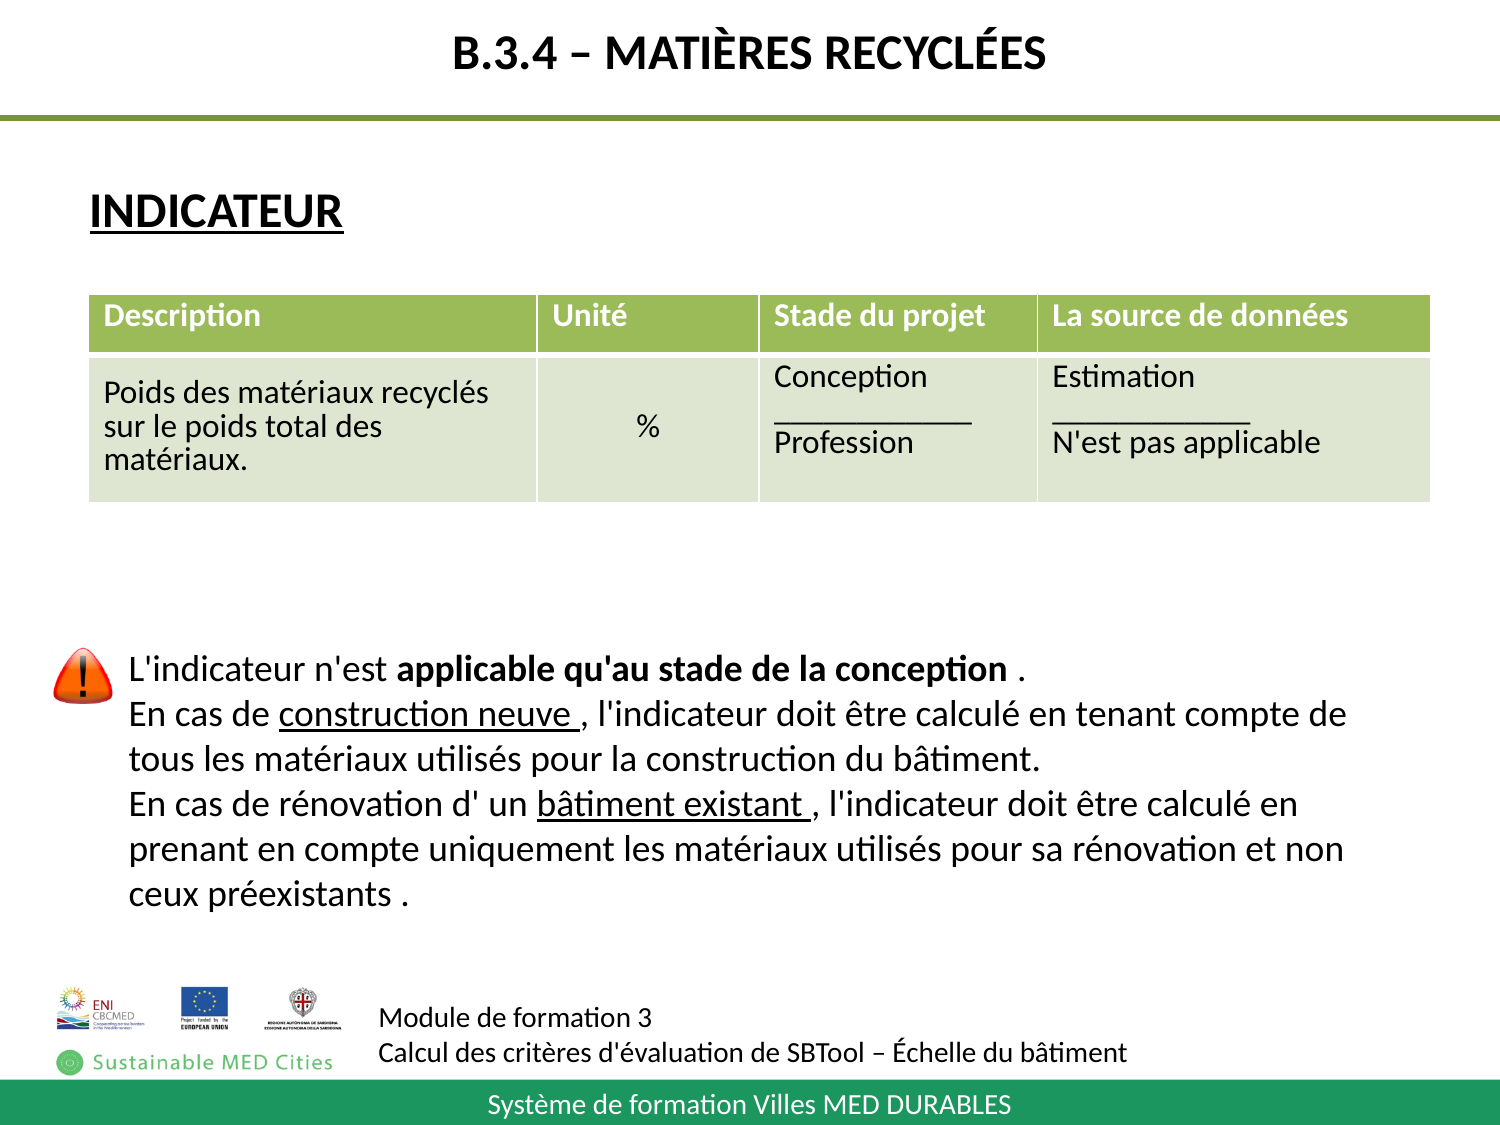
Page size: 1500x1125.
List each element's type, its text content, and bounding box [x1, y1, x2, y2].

table_header Description [89, 295, 536, 352]
picture [51, 644, 115, 706]
table_cell % [538, 358, 758, 502]
text_box B.3.4 – MATIÈRES RECYCLÉES [0, 0, 1500, 115]
table_header Stade du projet [760, 295, 1037, 352]
text_box L'indicateur n'est applicable qu'au stade de la conception . En cas de construction neuve , l'indicateur doit être calculé en tenant compte de tous les matériaux utilisés pour la construction du bâtiment. En cas de rénovation d' un bâtiment existant , l'indicateur doit être calculé en prenant en compte uniquement les matériaux utilisés pour sa rénovation et non ceux préexistants . [113, 636, 1382, 922]
table_cell Poids des matériaux recyclés sur le poids total des matériaux. [89, 358, 536, 502]
list INDICATEUR [75, 170, 1425, 970]
table_header La source de données [1038, 295, 1430, 352]
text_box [0, 972, 1500, 1125]
table_cell Conception ____________ Profession [760, 358, 1037, 502]
table_cell Estimation ____________ N'est pas applicable [1038, 358, 1430, 502]
table_header Unité [538, 295, 758, 352]
